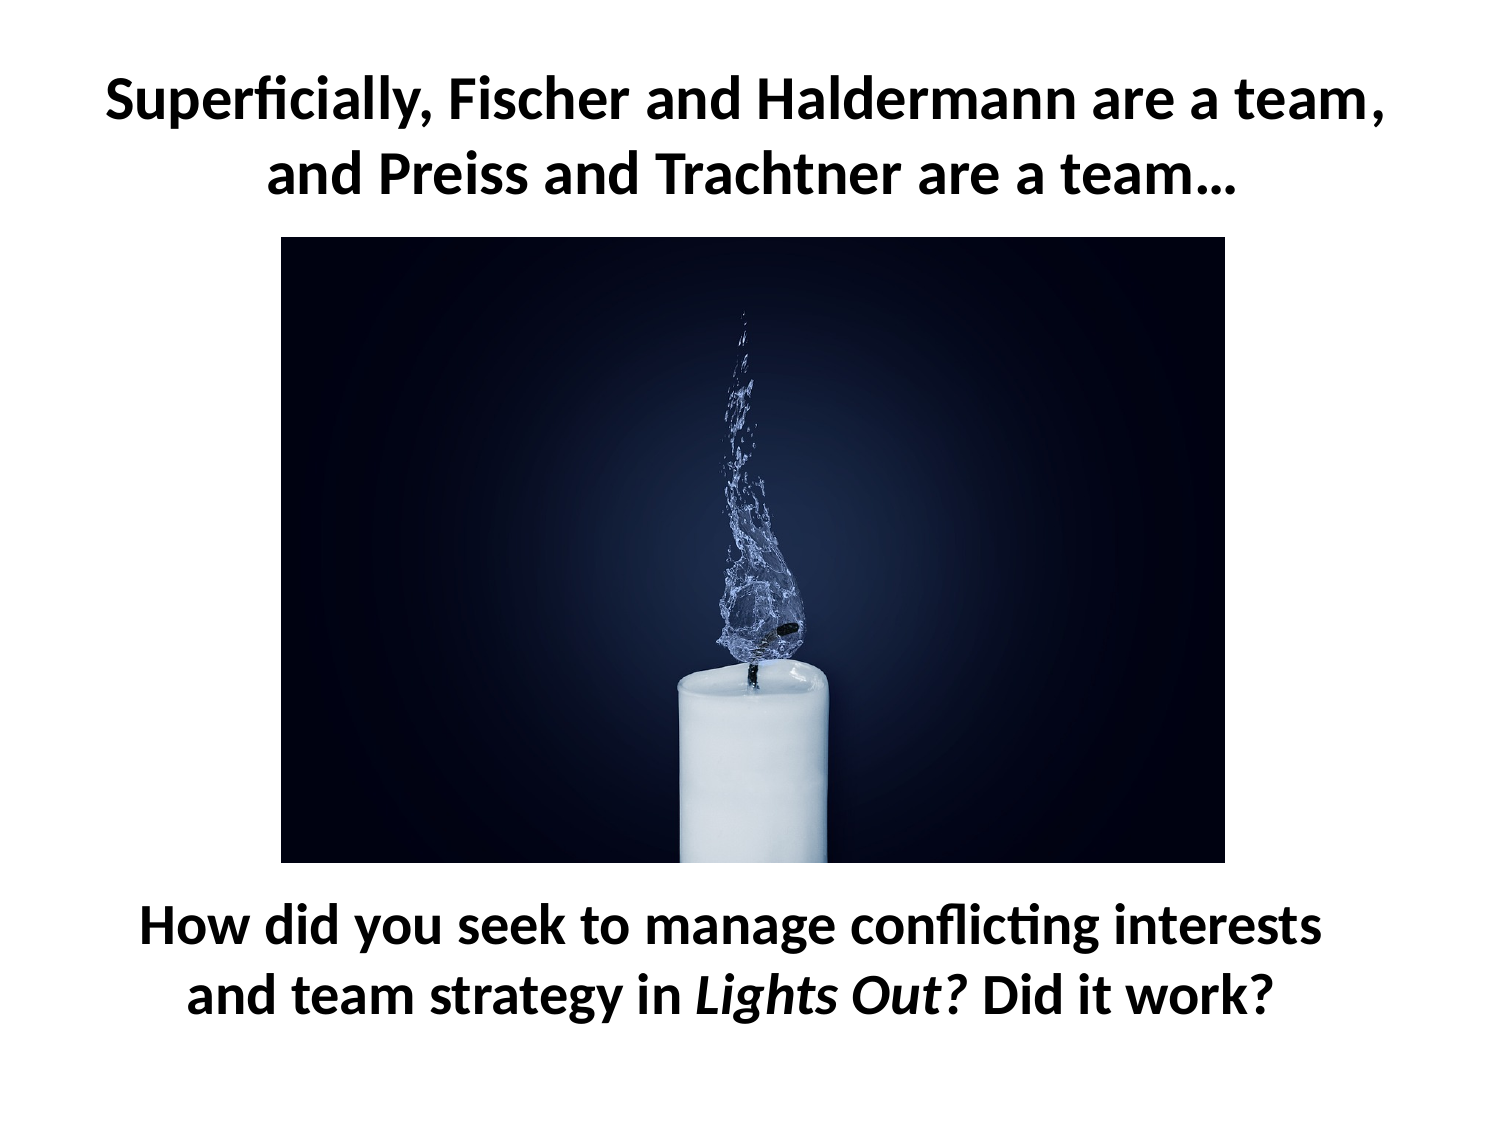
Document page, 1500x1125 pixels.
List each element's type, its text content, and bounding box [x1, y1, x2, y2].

picture [281, 237, 1226, 863]
text_box Superficially, Fischer and Haldermann are a team, and Preiss and Trachtner are a team… [80, 49, 1425, 215]
list How did you seek to manage conflicting interests and team strategy in Lights Out? Did it work? [99, 879, 1363, 1125]
